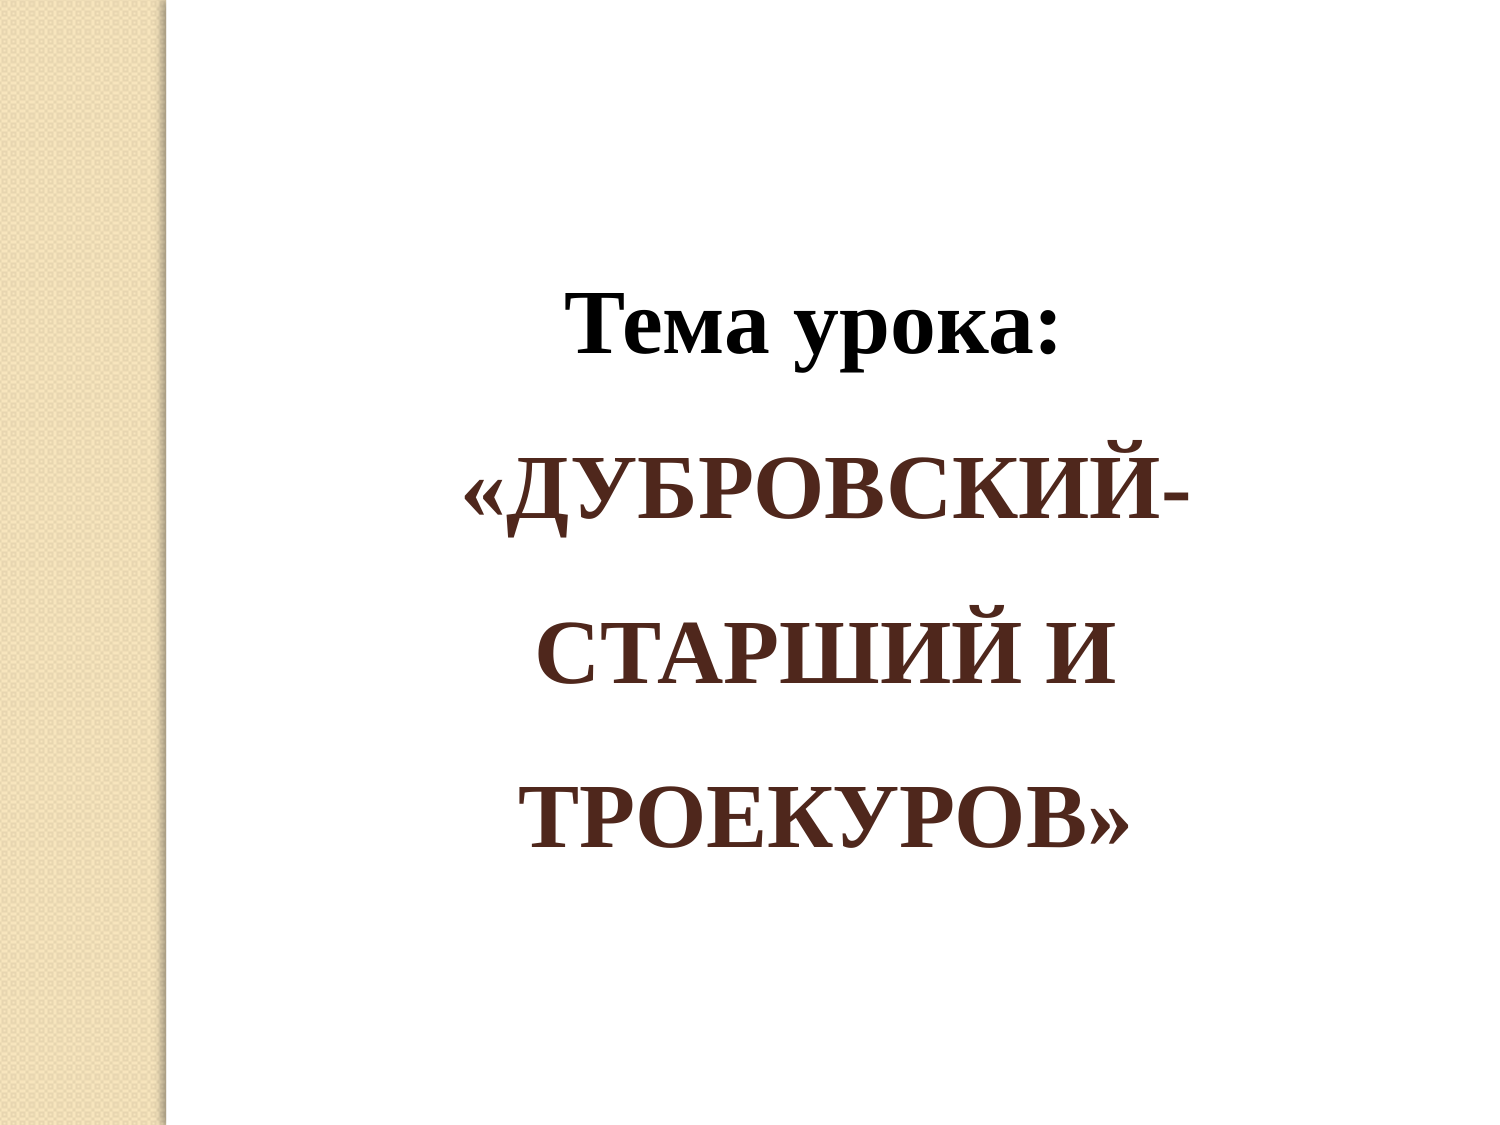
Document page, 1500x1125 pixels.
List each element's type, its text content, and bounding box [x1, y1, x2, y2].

text_box Тема урока: «ДУБРОВСКИЙ-СТАРШИЙ И ТРОЕКУРОВ» [222, 199, 1430, 874]
